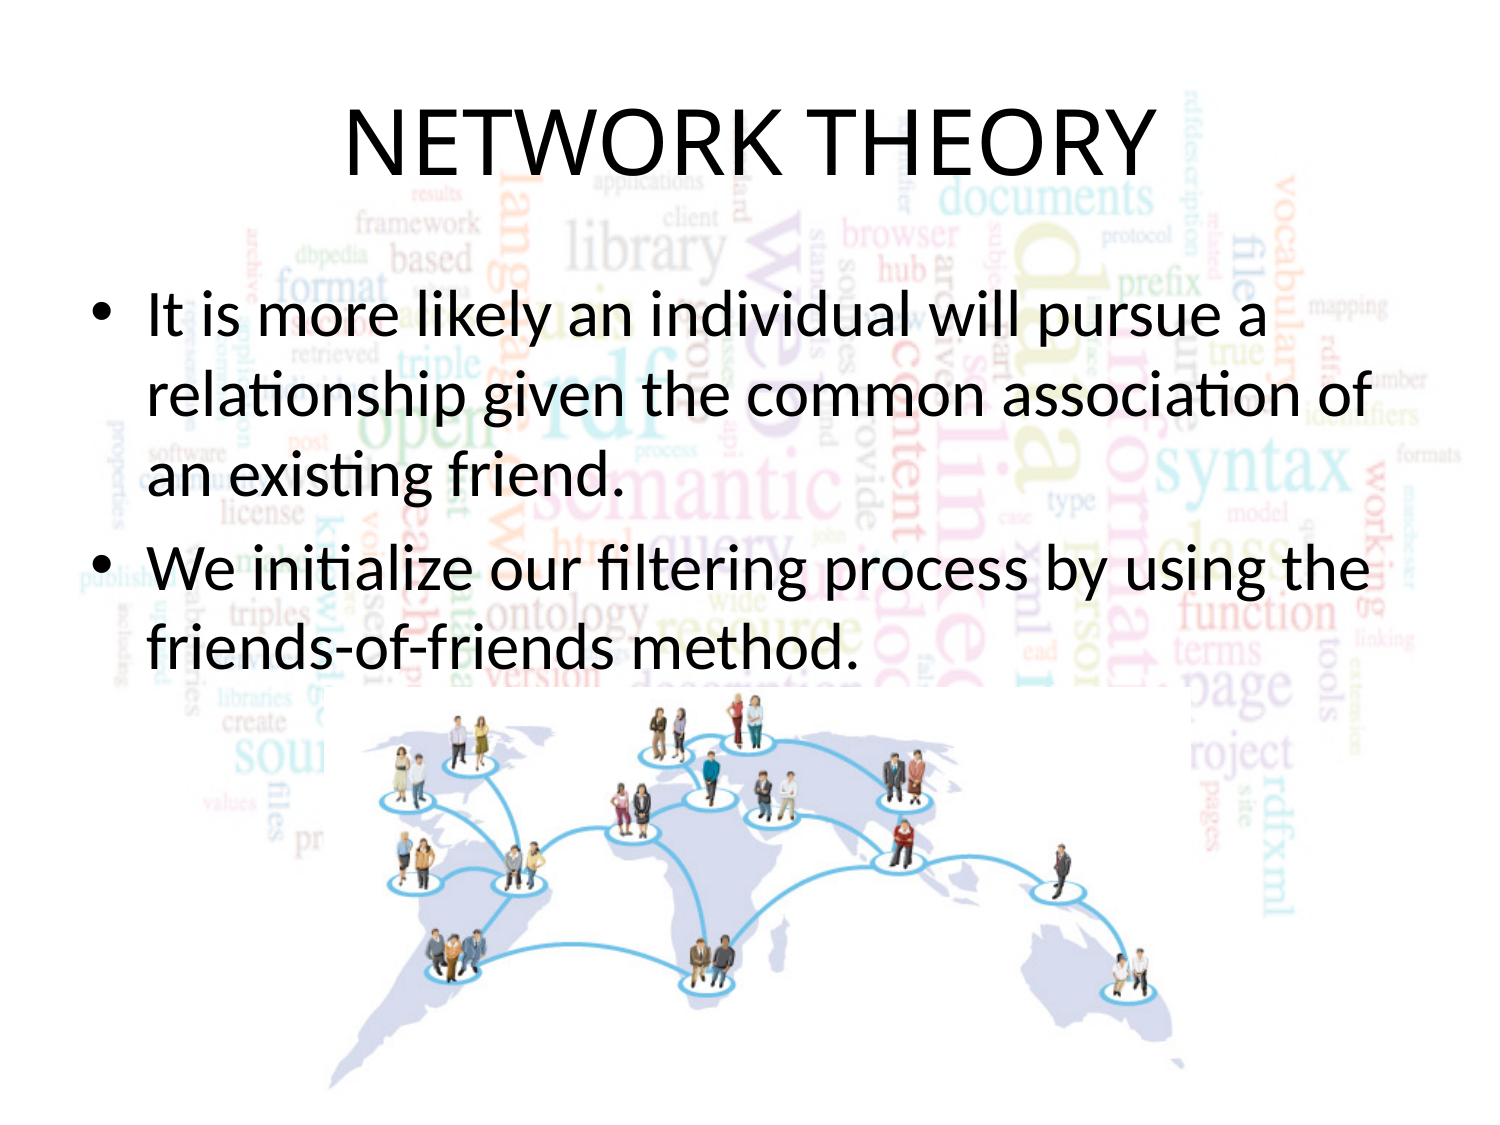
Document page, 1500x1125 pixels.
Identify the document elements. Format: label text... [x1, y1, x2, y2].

picture [324, 687, 1191, 1095]
list It is more likely an individual will pursue a relationship given the common association of an existing friend. We initialize our filtering process by using the friends-of-friends method. [75, 262, 1425, 1005]
title NETWORK THEORY [75, 45, 1425, 233]
